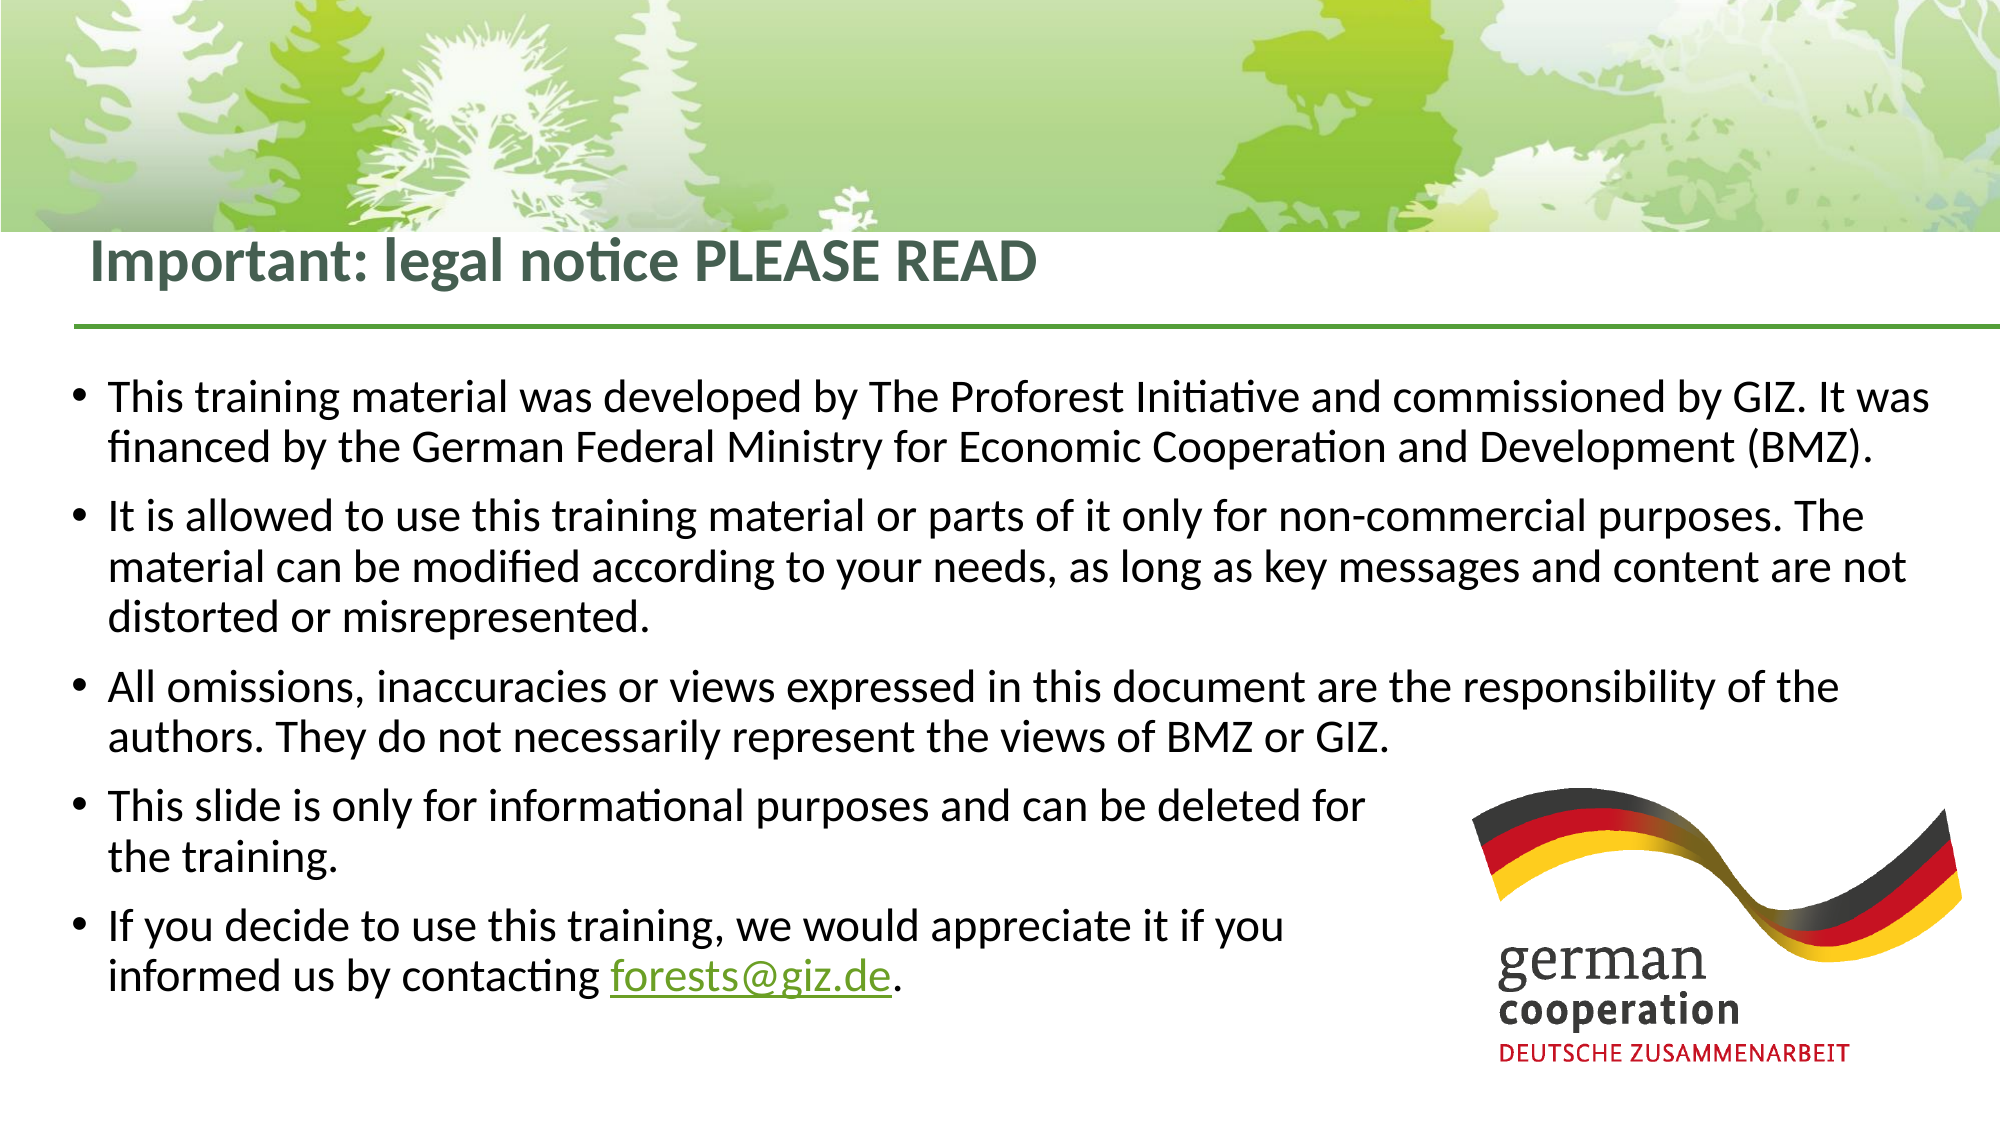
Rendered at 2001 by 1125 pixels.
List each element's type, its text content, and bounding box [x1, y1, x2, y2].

picture [0, 0, 2000, 232]
picture [1472, 788, 1962, 1062]
title Important: legal notice PLEASE READ [74, 152, 1800, 364]
list This training material was developed by The Proforest Initiative and commissioned by GIZ. It was financed by the German Federal Ministry for Economic Cooperation and Development (BMZ). It is allowed to use this training material or parts of it only for non-commercial purposes. The material can be modified according to your needs, as long as key messages and content are not distorted or misrepresented. All omissions, inaccuracies or views expressed in this document are the responsibility of the authors. They do not necessarily represent the views of BMZ or GIZ. This slide is only for informational purposes and can be deleted for the training. If you decide to use this training, we would appreciate it if you informed us by contacting forests@giz.de. [56, 364, 1950, 1066]
